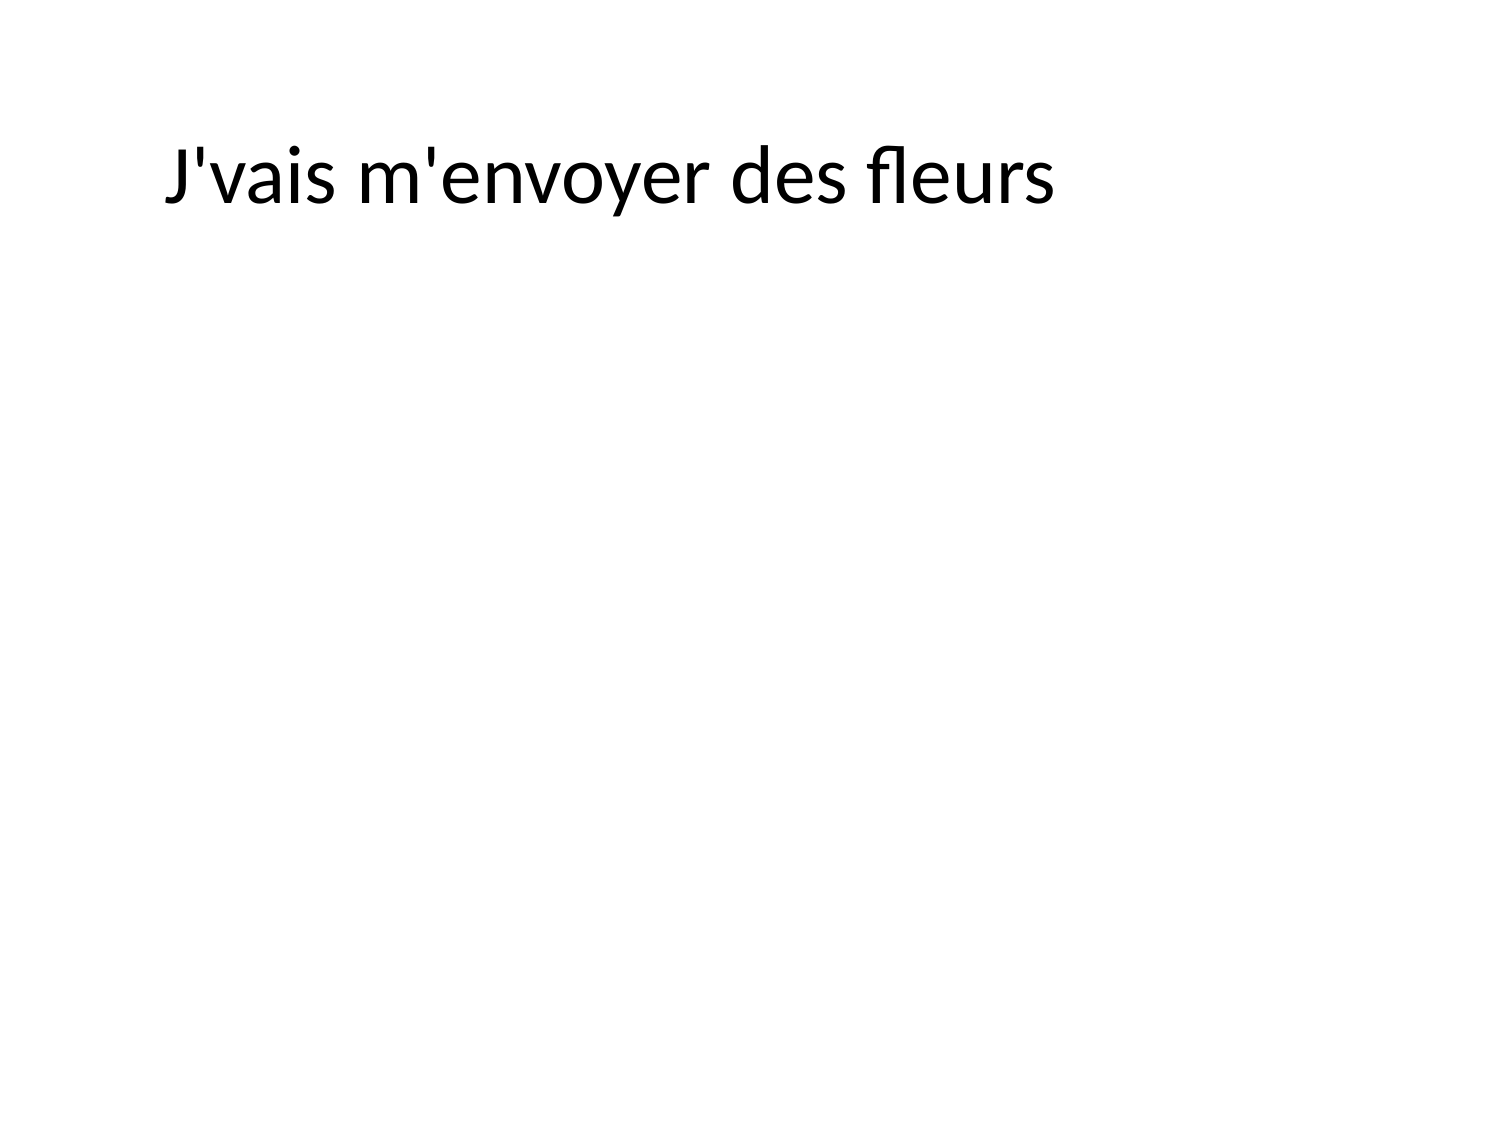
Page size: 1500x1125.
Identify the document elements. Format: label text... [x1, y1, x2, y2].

text_box J'vais m'envoyer des fleurs [149, 112, 1500, 228]
